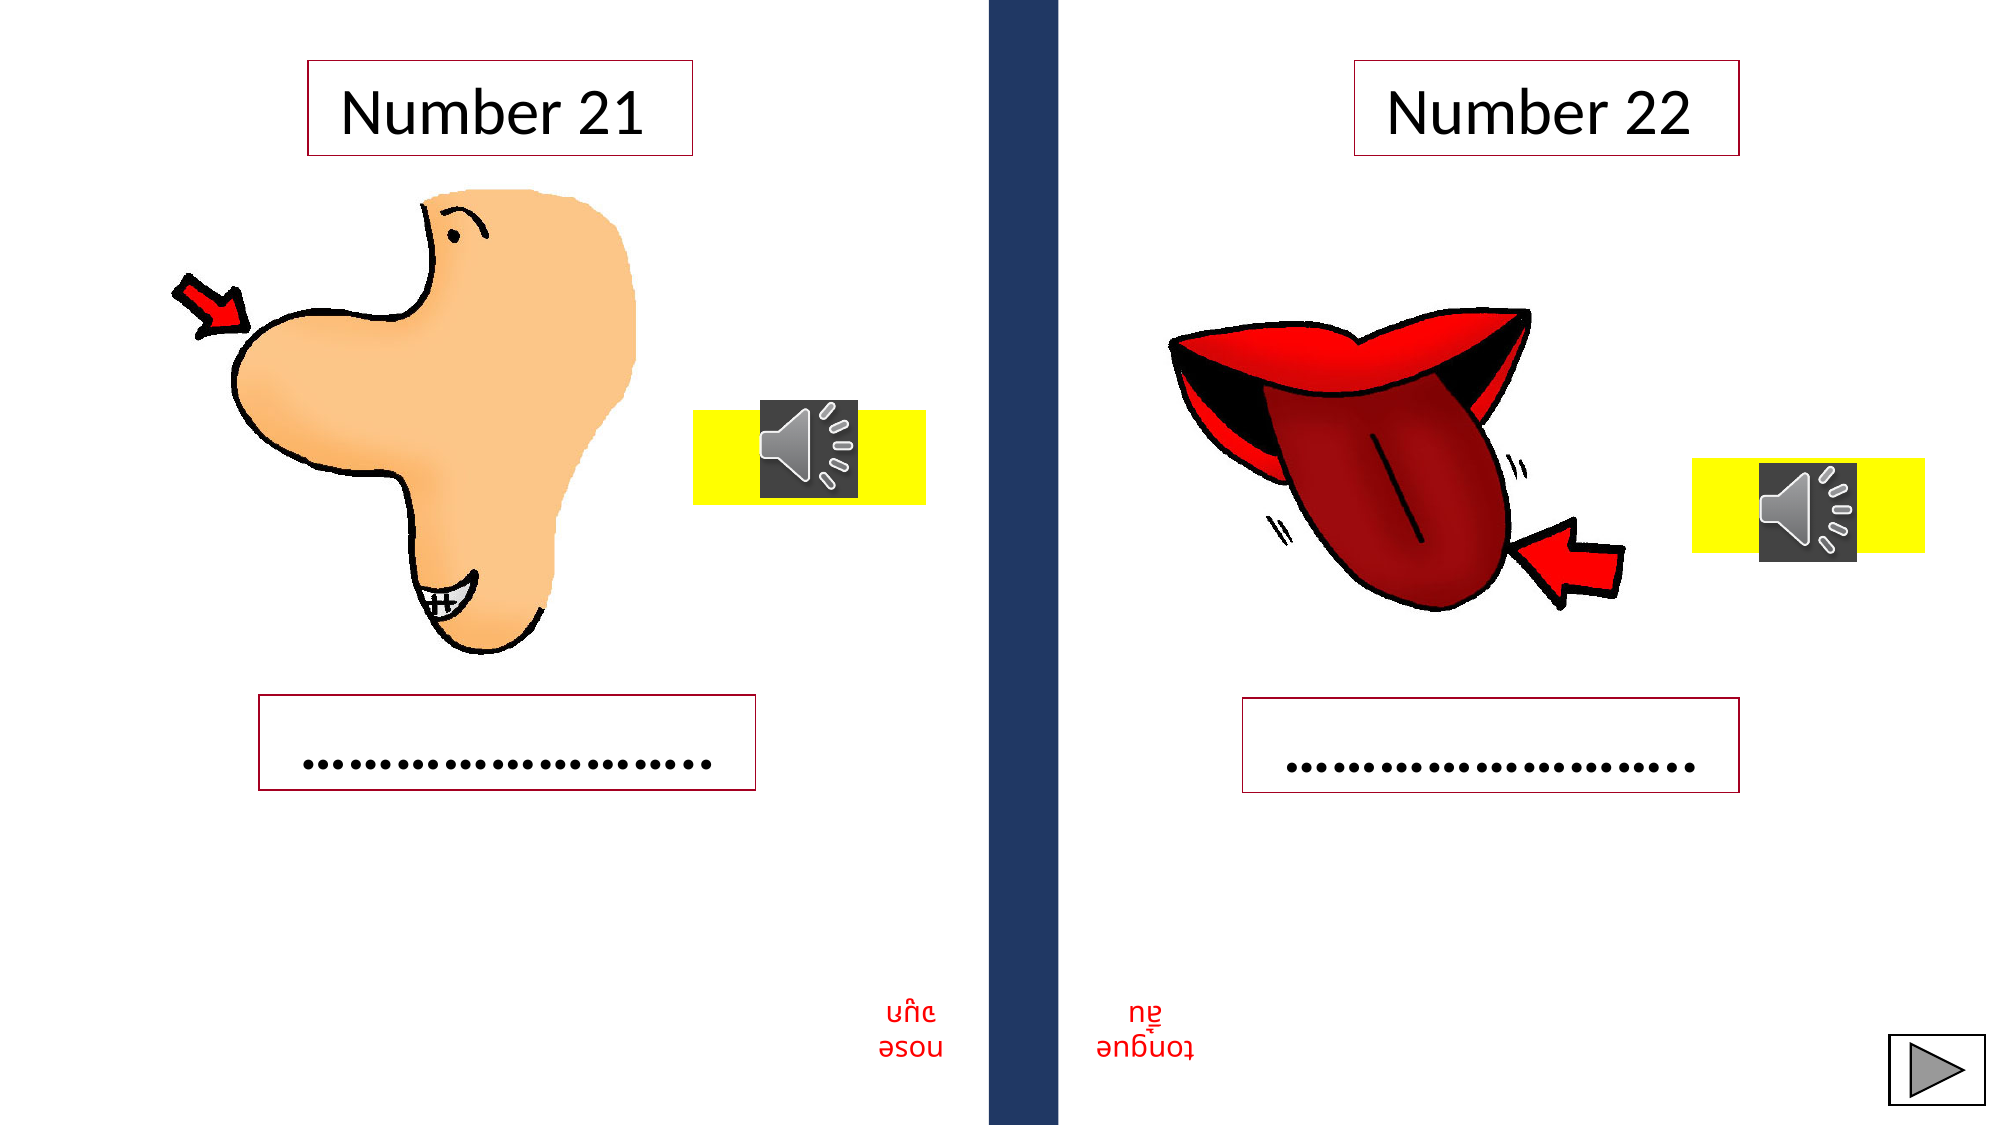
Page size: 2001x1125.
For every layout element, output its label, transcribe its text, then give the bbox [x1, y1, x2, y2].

text_box Number 22 [1354, 60, 1739, 156]
picture [759, 398, 860, 499]
picture [1758, 462, 1859, 563]
table_header [1692, 458, 1925, 553]
picture [142, 183, 651, 669]
text_box …………………….. [1242, 697, 1739, 793]
text_box …………………….. [259, 695, 756, 790]
text_box [988, 0, 1059, 1125]
text_box [1888, 1034, 1986, 1106]
table_header [693, 410, 926, 505]
text_box Number 21 [308, 60, 693, 156]
text_box tongue ลิ้น [1058, 993, 1232, 1078]
text_box nose จมูก [849, 993, 973, 1078]
picture [1136, 271, 1658, 626]
